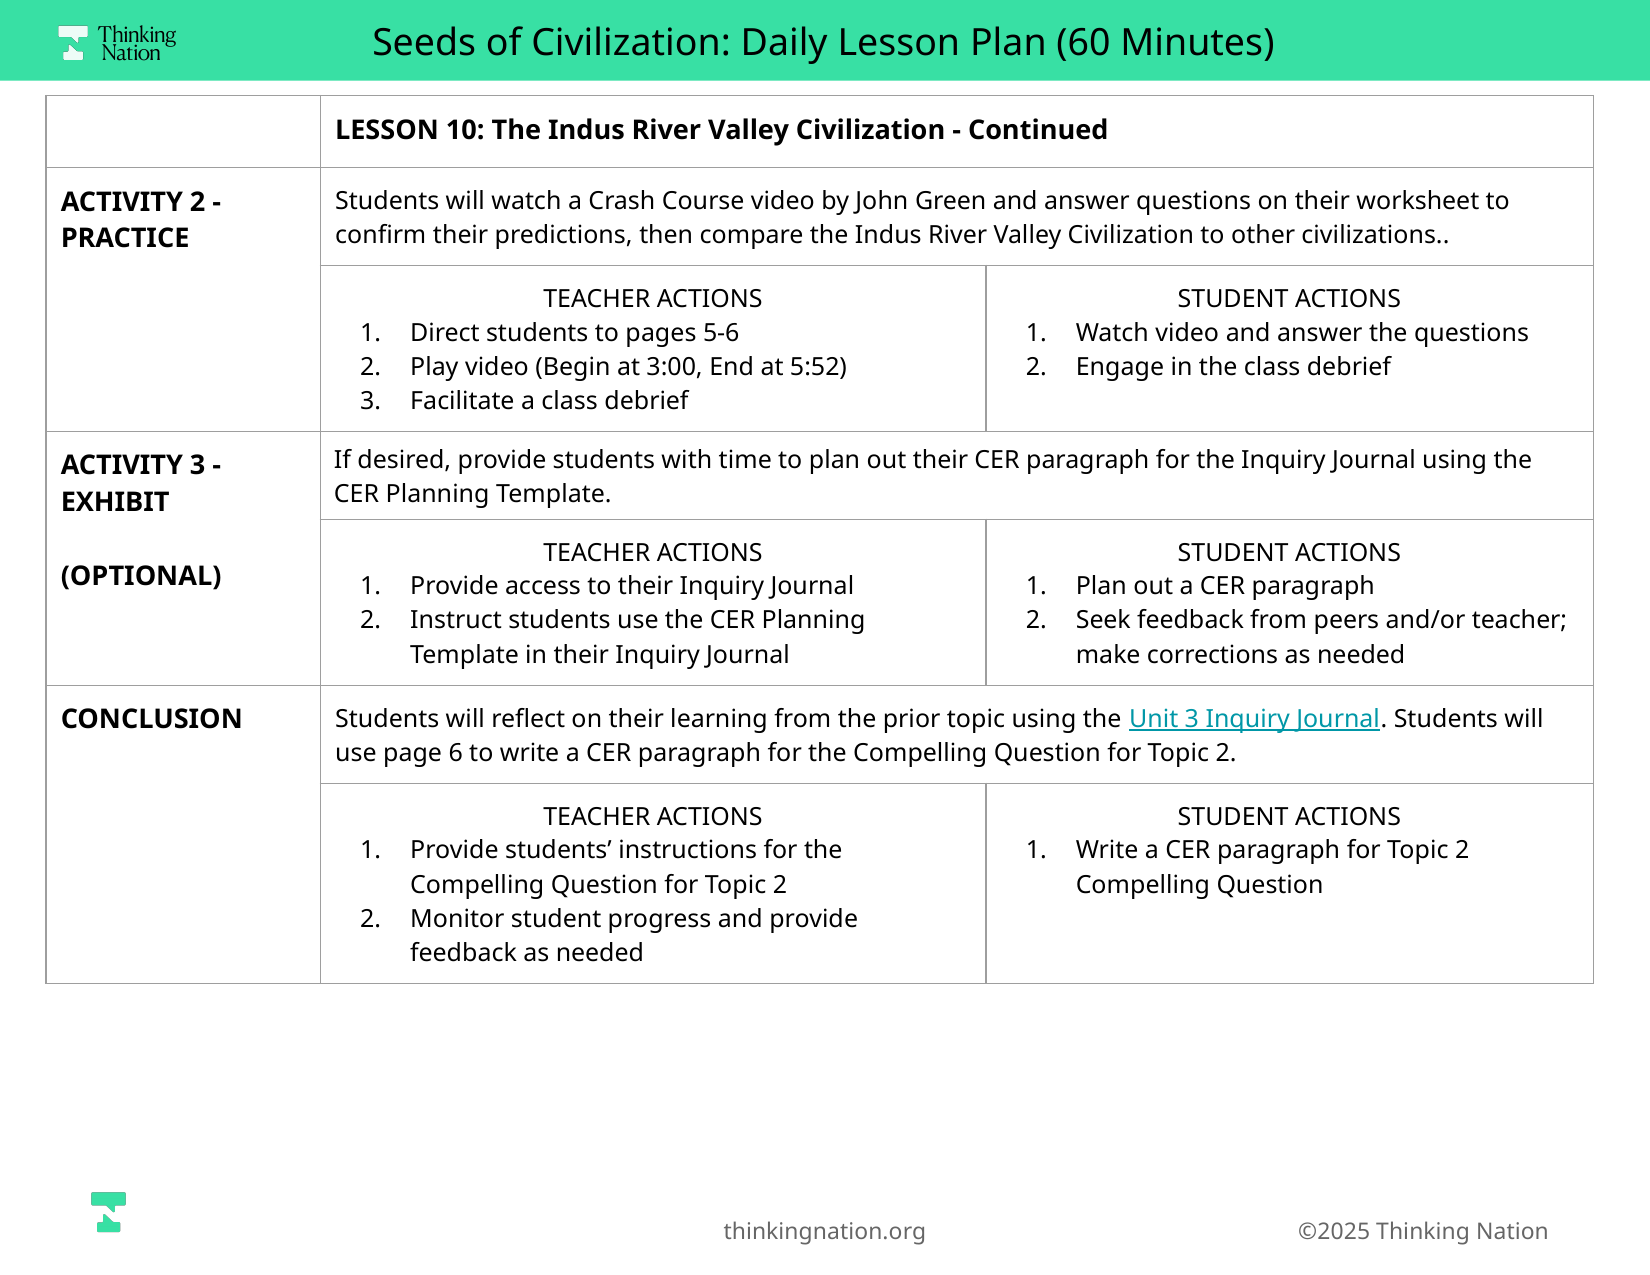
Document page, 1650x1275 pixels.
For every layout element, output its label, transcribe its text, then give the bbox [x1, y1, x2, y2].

table_cell TEACHER ACTIONS Direct students to pages 5-6 Play video (Begin at 3:00, End at 5:52) Facilitate a class debrief [321, 266, 985, 431]
table_cell ACTIVITY 3 - EXHIBIT (OPTIONAL) [47, 432, 320, 685]
text_box ©2025 Thinking Nation [1174, 1200, 1566, 1240]
table_cell Students will reflect on their learning from the prior topic using the Unit 3 Inquiry Journal. Students will use page 6 to write a CER paragraph for the Compelling Question for Topic 2. [321, 686, 1593, 783]
table_cell CONCLUSION [47, 686, 320, 983]
table_cell STUDENT ACTIONS Write a CER paragraph for Topic 2 Compelling Question [987, 784, 1593, 983]
table_cell If desired, provide students with time to plan out their CER paragraph for the Inquiry Journal using the CER Planning Template. [321, 432, 1593, 519]
table_cell TEACHER ACTIONS Provide students’ instructions for the Compelling Question for Topic 2 Monitor student progress and provide feedback as needed [321, 784, 985, 983]
table_header LESSON 10: The Indus River Valley Civilization - Continued [321, 96, 1593, 167]
table_cell STUDENT ACTIONS Plan out a CER paragraph Seek feedback from peers and/or teacher; make corrections as needed [987, 520, 1593, 685]
table_cell TEACHER ACTIONS Provide access to their Inquiry Journal Instruct students use the CER Planning Template in their Inquiry Journal [321, 520, 985, 685]
picture [80, 1184, 136, 1240]
text_box Seeds of Civilization: Daily Lesson Plan (60 Minutes) [0, 0, 1650, 81]
table_cell Students will watch a Crash Course video by John Green and answer questions on their worksheet to confirm their predictions, then compare the Indus River Valley Civilization to other civilizations.. [321, 168, 1593, 265]
text_box thinkingnation.org [629, 1200, 1021, 1240]
table_cell STUDENT ACTIONS Watch video and answer the questions Engage in the class debrief [987, 266, 1593, 431]
table_cell ACTIVITY 2 - PRACTICE [47, 168, 320, 431]
picture [45, 14, 180, 85]
table_header [47, 96, 320, 167]
